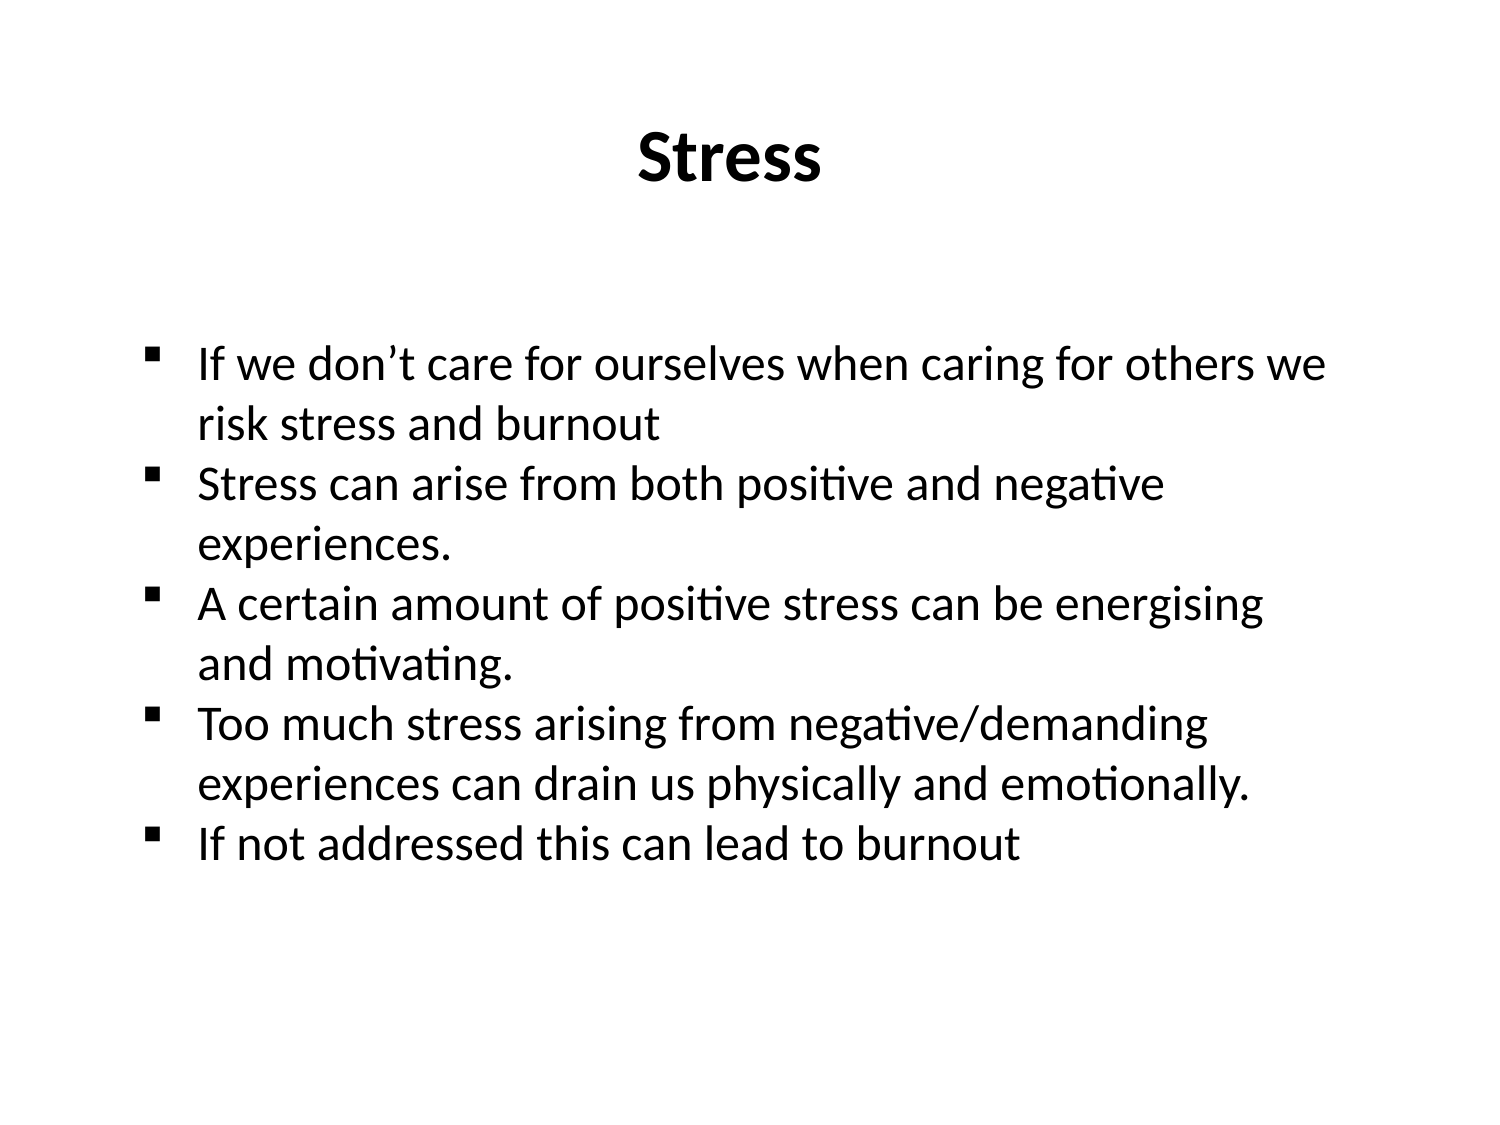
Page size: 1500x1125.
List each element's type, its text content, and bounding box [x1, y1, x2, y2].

text_box Stress [453, 99, 1007, 205]
text_box If we don’t care for ourselves when caring for others we risk stress and burnout Stress can arise from both positive and negative experiences. A certain amount of positive stress can be energising and motivating. Too much stress arising from negative/demanding experiences can drain us physically and emotionally. If not addressed this can lead to burnout [126, 262, 1356, 998]
